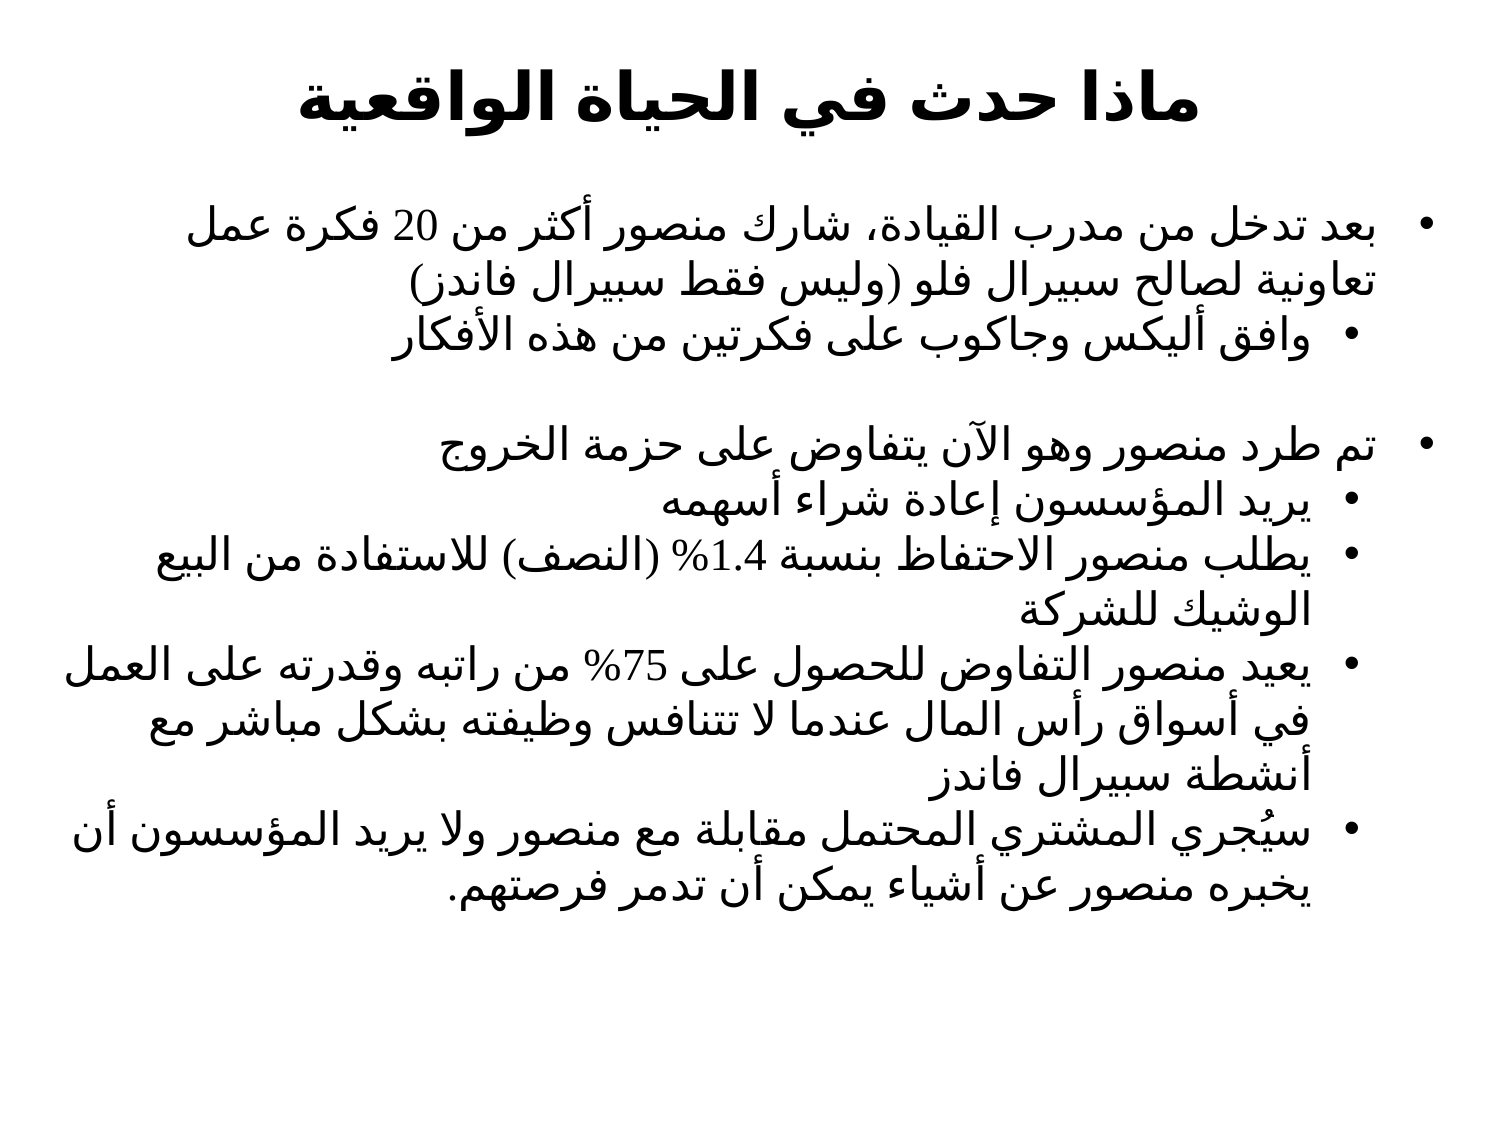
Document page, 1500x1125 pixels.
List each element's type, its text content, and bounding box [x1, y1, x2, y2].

list بعد تدخل من مدرب القيادة، شارك منصور أكثر من 20 فكرة عمل تعاونية لصالح سبيرال فلو (وليس فقط سبيرال فاندز) وافق أليكس وجاكوب على فكرتين من هذه الأفكار تم طرد منصور وهو الآن يتفاوض على حزمة الخروج يريد المؤسسون إعادة شراء أسهمه يطلب منصور الاحتفاظ بنسبة 1.4% (النصف) للاستفادة من البيع الوشيك للشركة يعيد منصور التفاوض للحصول على 75% من راتبه وقدرته على العمل في أسواق رأس المال عندما لا تتنافس وظيفته بشكل مباشر مع أنشطة سبيرال فاندز سيُجري المشتري المحتمل مقابلة مع منصور ولا يريد المؤسسون أن يخبره منصور عن أشياء يمكن أن تدمر فرصتهم. [37, 187, 1450, 1125]
title ماذا حدث في الحياة الواقعية [75, 0, 1425, 188]
